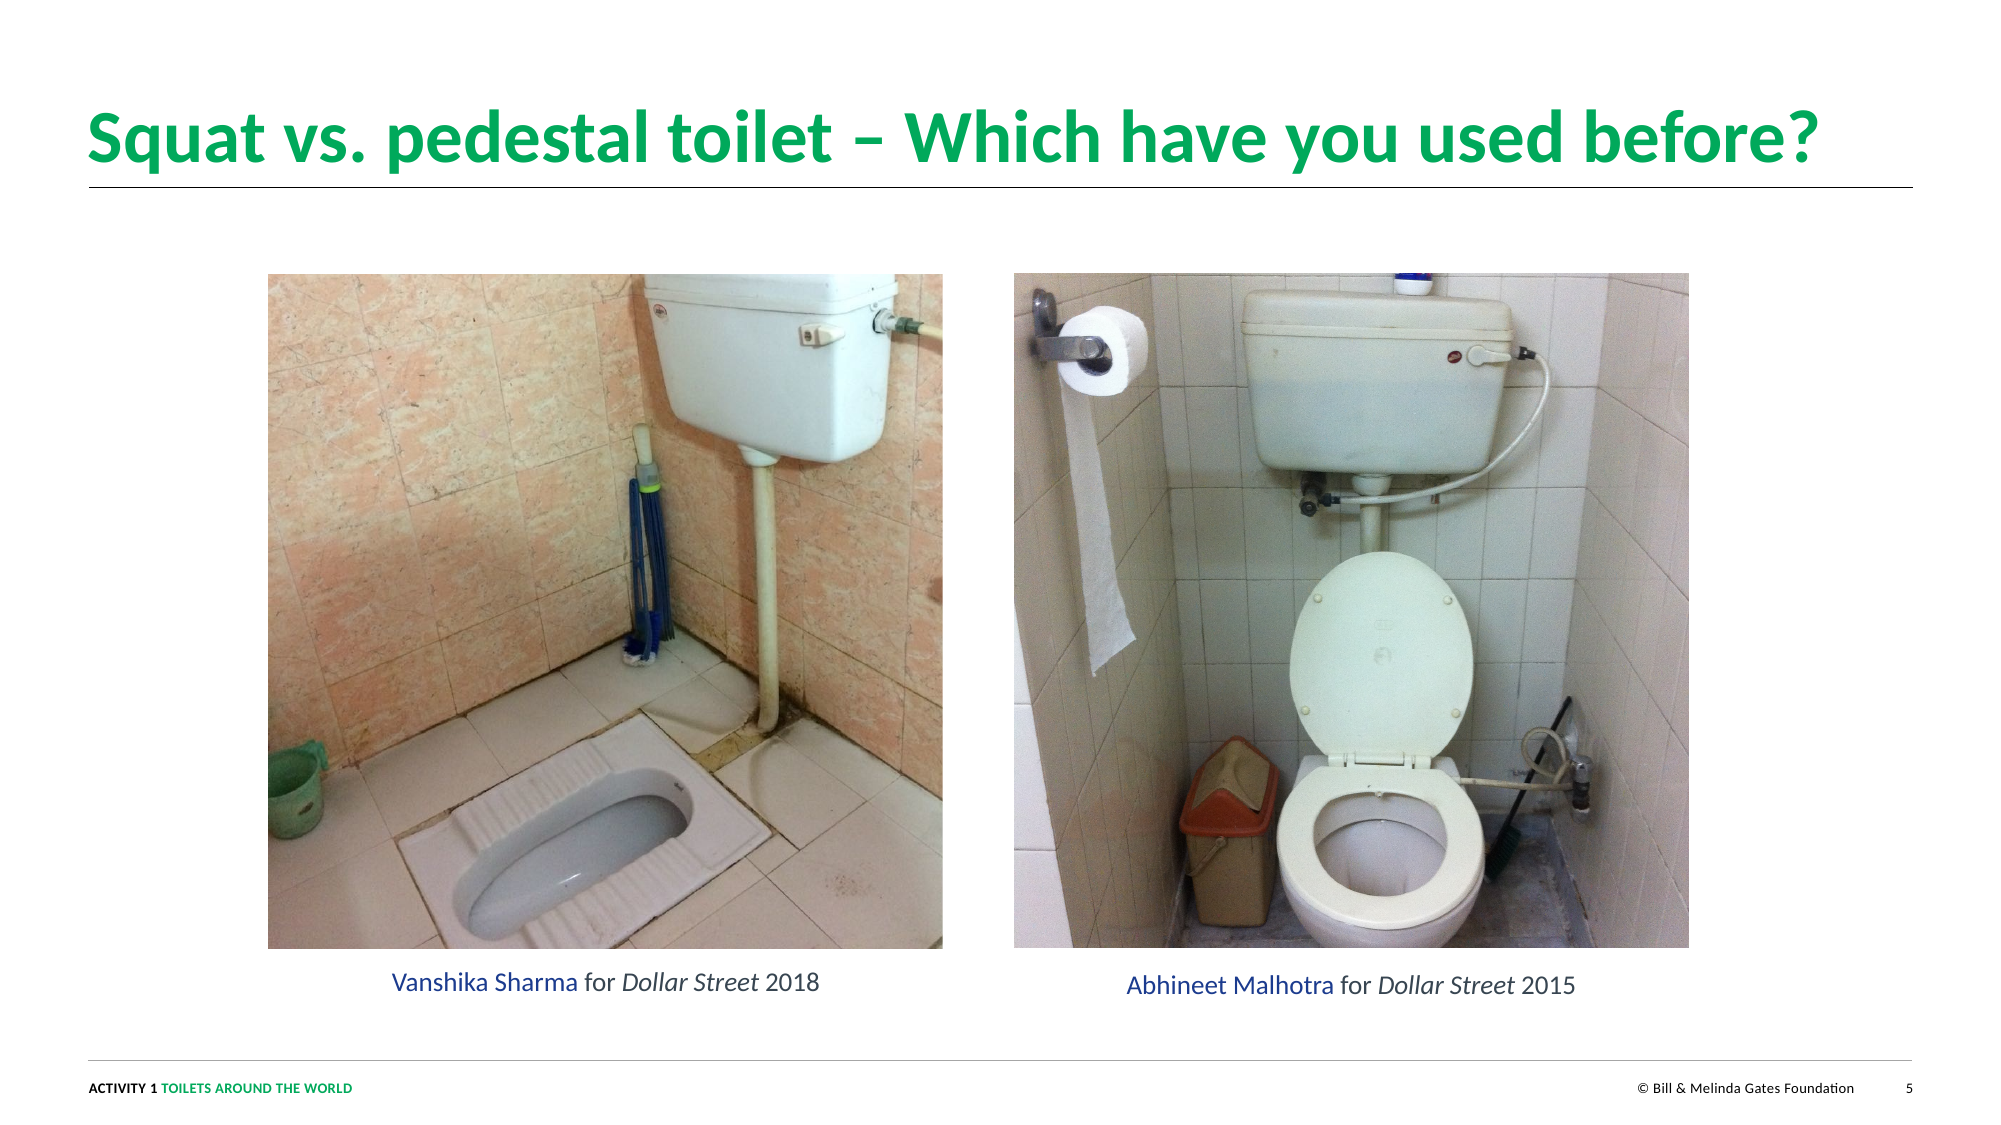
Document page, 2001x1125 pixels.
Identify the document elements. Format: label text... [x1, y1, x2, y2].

list Abhineet Malhotra for Dollar Street 2015 [1014, 962, 1689, 1023]
list Vanshika Sharma for Dollar Street 2018 [269, 960, 943, 1020]
picture [1013, 273, 1689, 949]
slide_number 5 [1871, 1078, 1913, 1097]
picture [267, 274, 943, 949]
title Squat vs. pedestal toilet – Which have you used before? [87, 87, 1913, 148]
footer ACTIVITY 1 TOILETS AROUND THE WORLD [88, 1079, 765, 1097]
